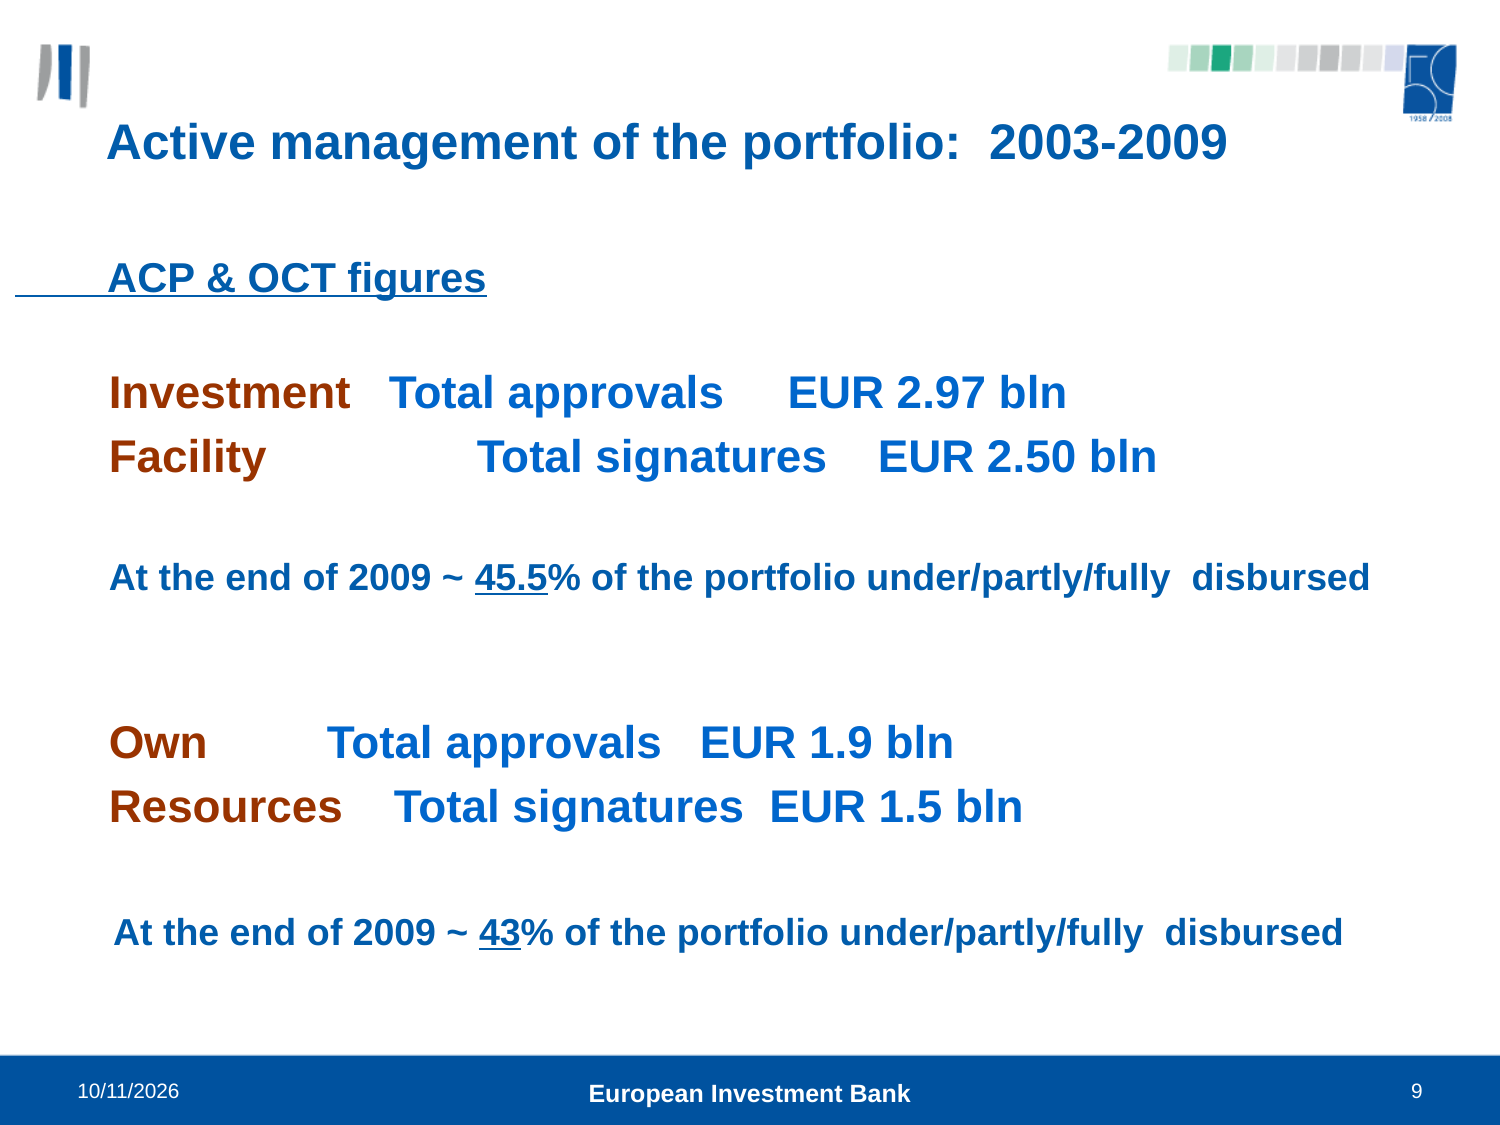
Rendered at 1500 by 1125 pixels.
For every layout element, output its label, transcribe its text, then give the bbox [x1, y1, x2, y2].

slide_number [62, 1070, 226, 1125]
slide_number 9 [1274, 1070, 1438, 1125]
picture [0, 1012, 1500, 1125]
text_box Active management of the portfolio: 2003-2009 [17, 101, 1317, 232]
footer European Investment Bank [229, 1070, 1271, 1125]
list ACP & OCT figures Investment Total approvals EUR 2.97 bln Facility Total signatures EUR 2.50 bln At the end of 2009 ~ 45.5% of the portfolio under/partly/fully disbursed Own Total approvals EUR 1.9 bln Resources Total signatures EUR 1.5 bln At the end of 2009 ~ 43% of the portfolio under/partly/fully disbursed [0, 243, 1500, 1012]
picture [0, 0, 1500, 243]
